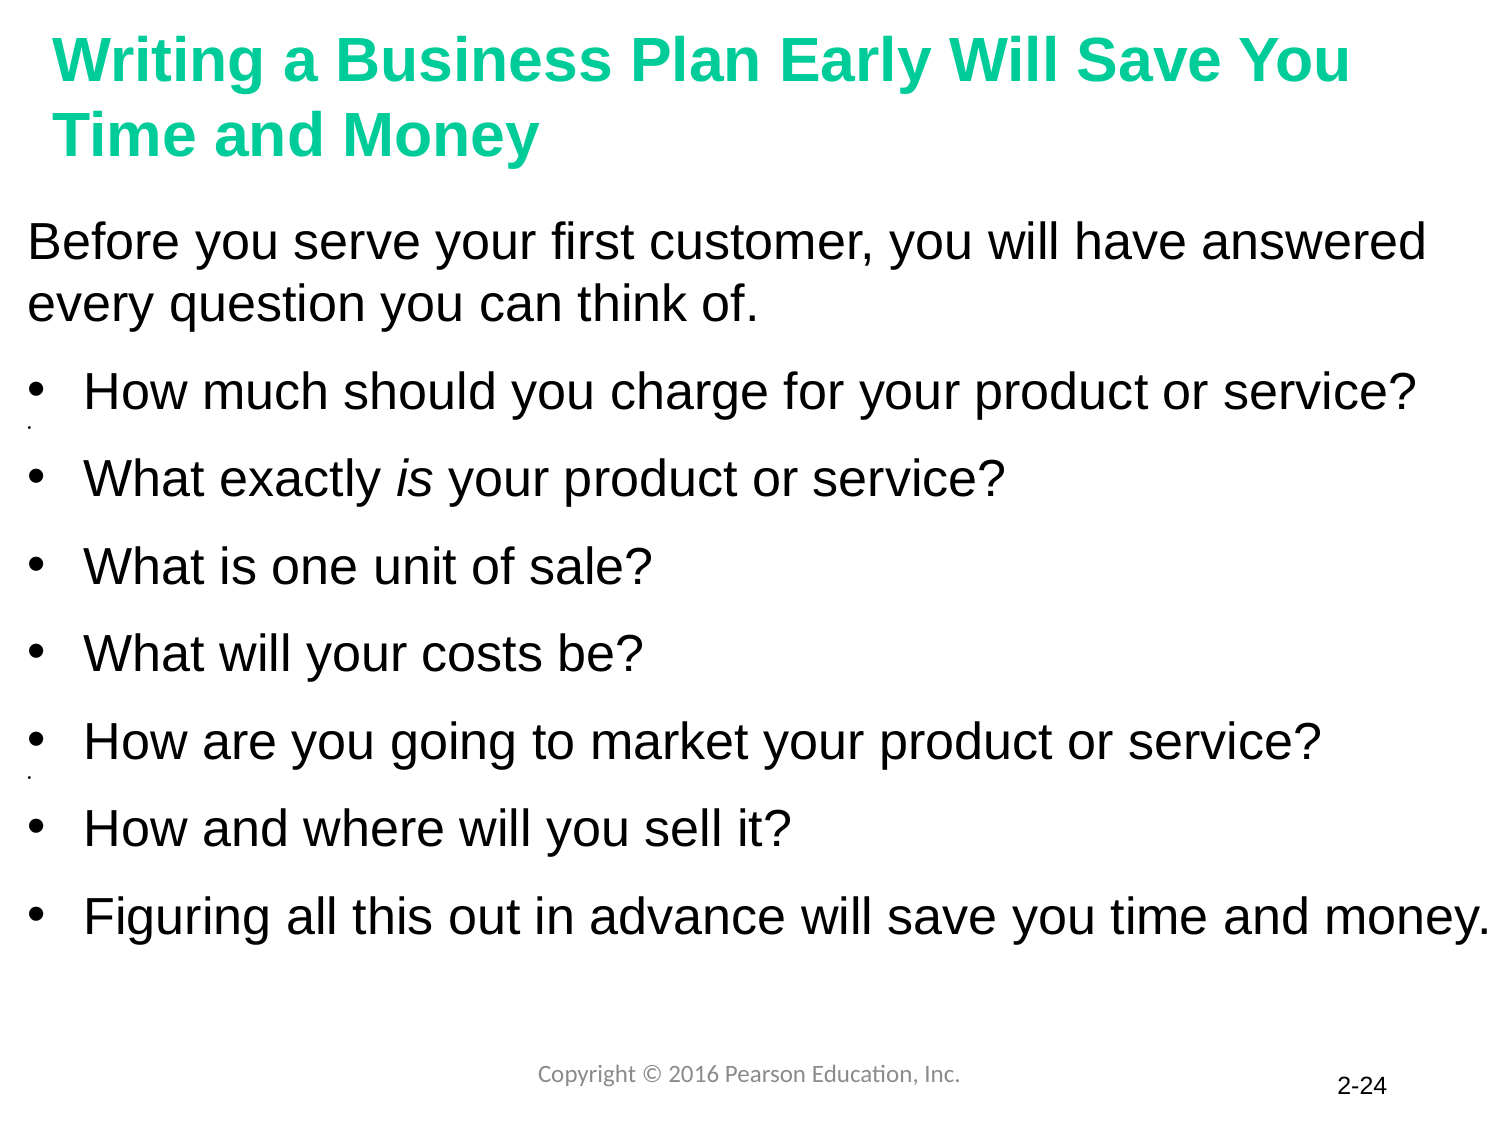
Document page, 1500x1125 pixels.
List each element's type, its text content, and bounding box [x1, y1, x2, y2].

title Writing a Business Plan Early Will Save You Time and Money [37, 0, 1438, 188]
footer Copyright © 2016 Pearson Education, Inc. [512, 1042, 988, 1103]
list Before you serve your first customer, you will have answered every question you can think of. How much should you charge for your product or service? What exactly is your product or service? What is one unit of sale? What will your costs be? How are you going to market your product or service? How and where will you sell it? Figuring all this out in advance will save you time and money. [12, 200, 1500, 1038]
